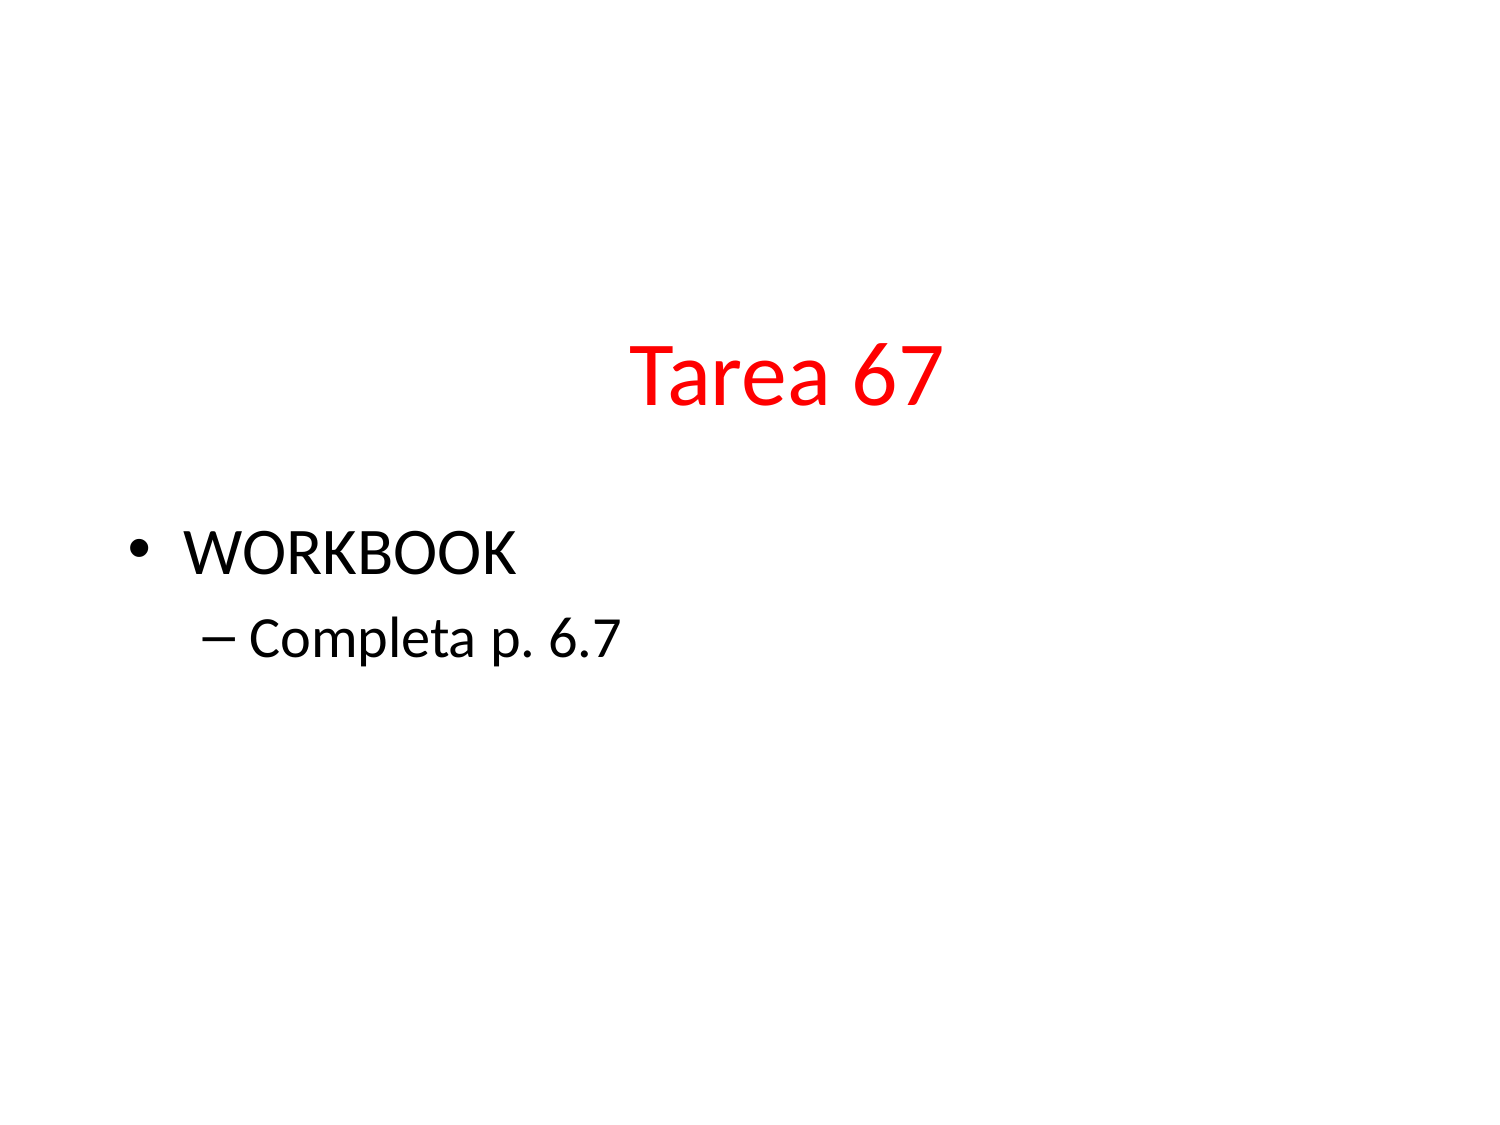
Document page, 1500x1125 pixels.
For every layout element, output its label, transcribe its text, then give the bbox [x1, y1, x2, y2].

text_box WORKBOOK Completa p. 6.7 [112, 500, 1463, 763]
text_box Tarea 67 [112, 275, 1463, 463]
